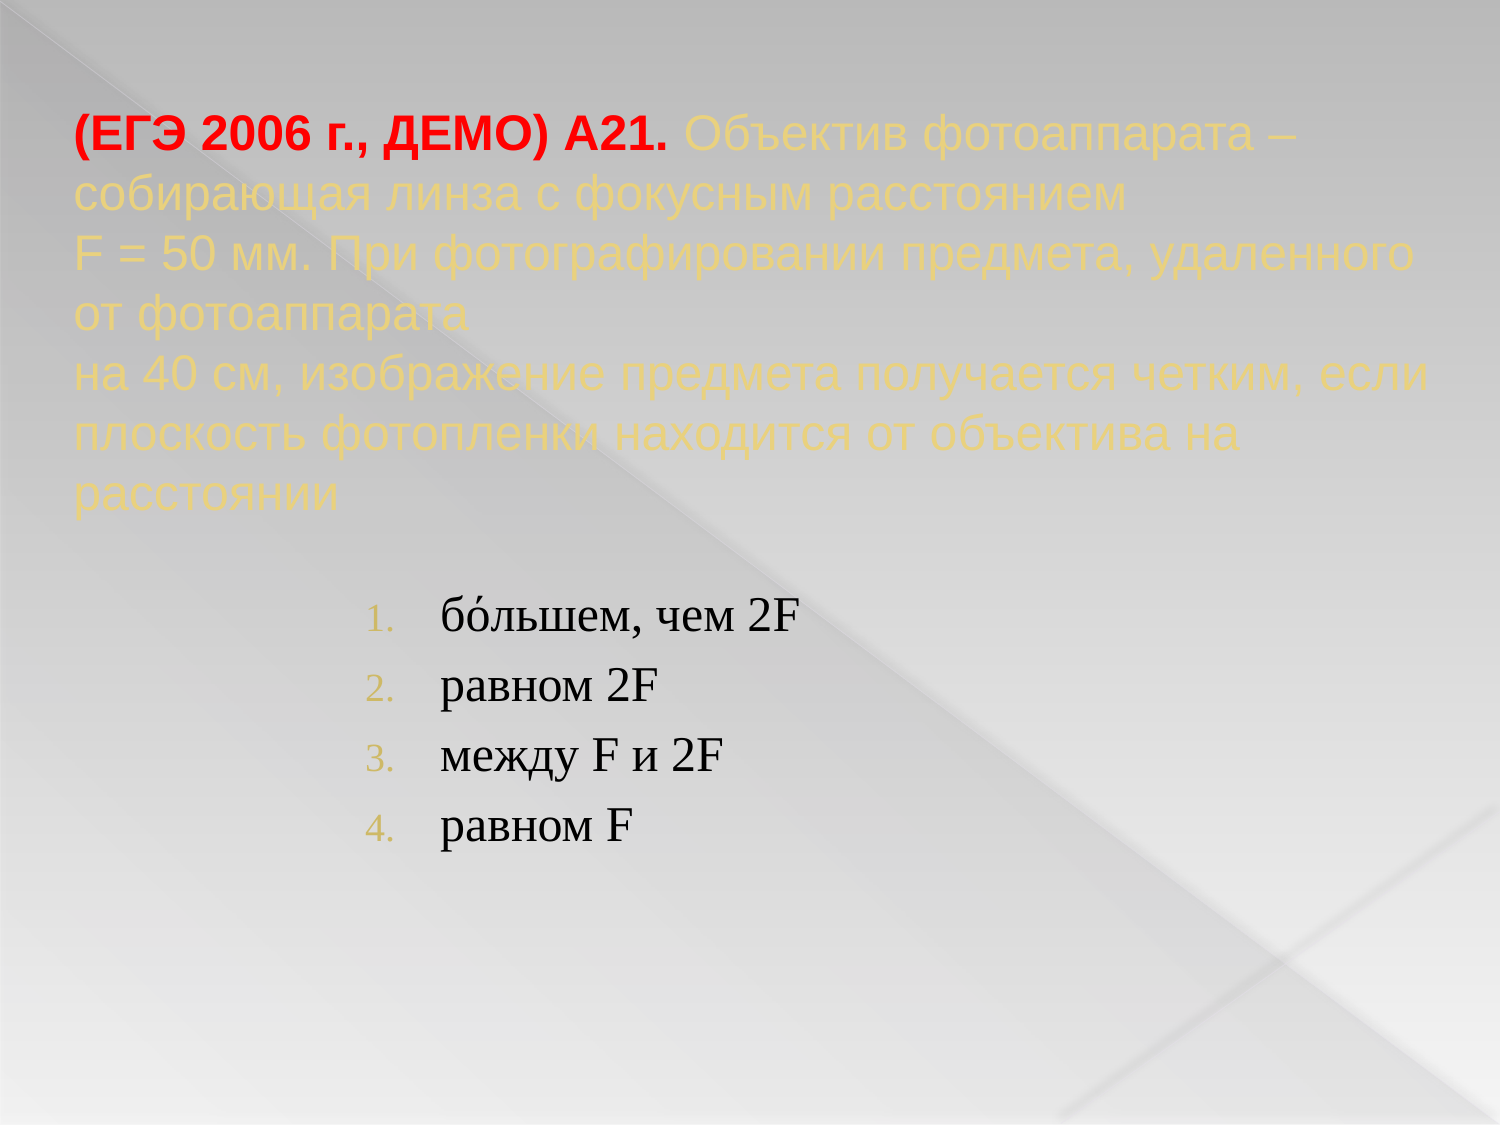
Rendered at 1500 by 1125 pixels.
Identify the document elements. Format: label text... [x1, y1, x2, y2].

title (ЕГЭ 2006 г., ДЕМО) А21. Объектив фотоаппарата – собирающая линза с фокусным расстоянием F = 50 мм. При фотографировании предмета, удаленного от фотоаппарата на 40 см, изображение предмета получается четким, если плоскость фотопленки находится от объектива на расстоянии [58, 35, 1465, 586]
list бόльшем, чем 2F равном 2F между F и 2F равном F [339, 574, 1067, 903]
